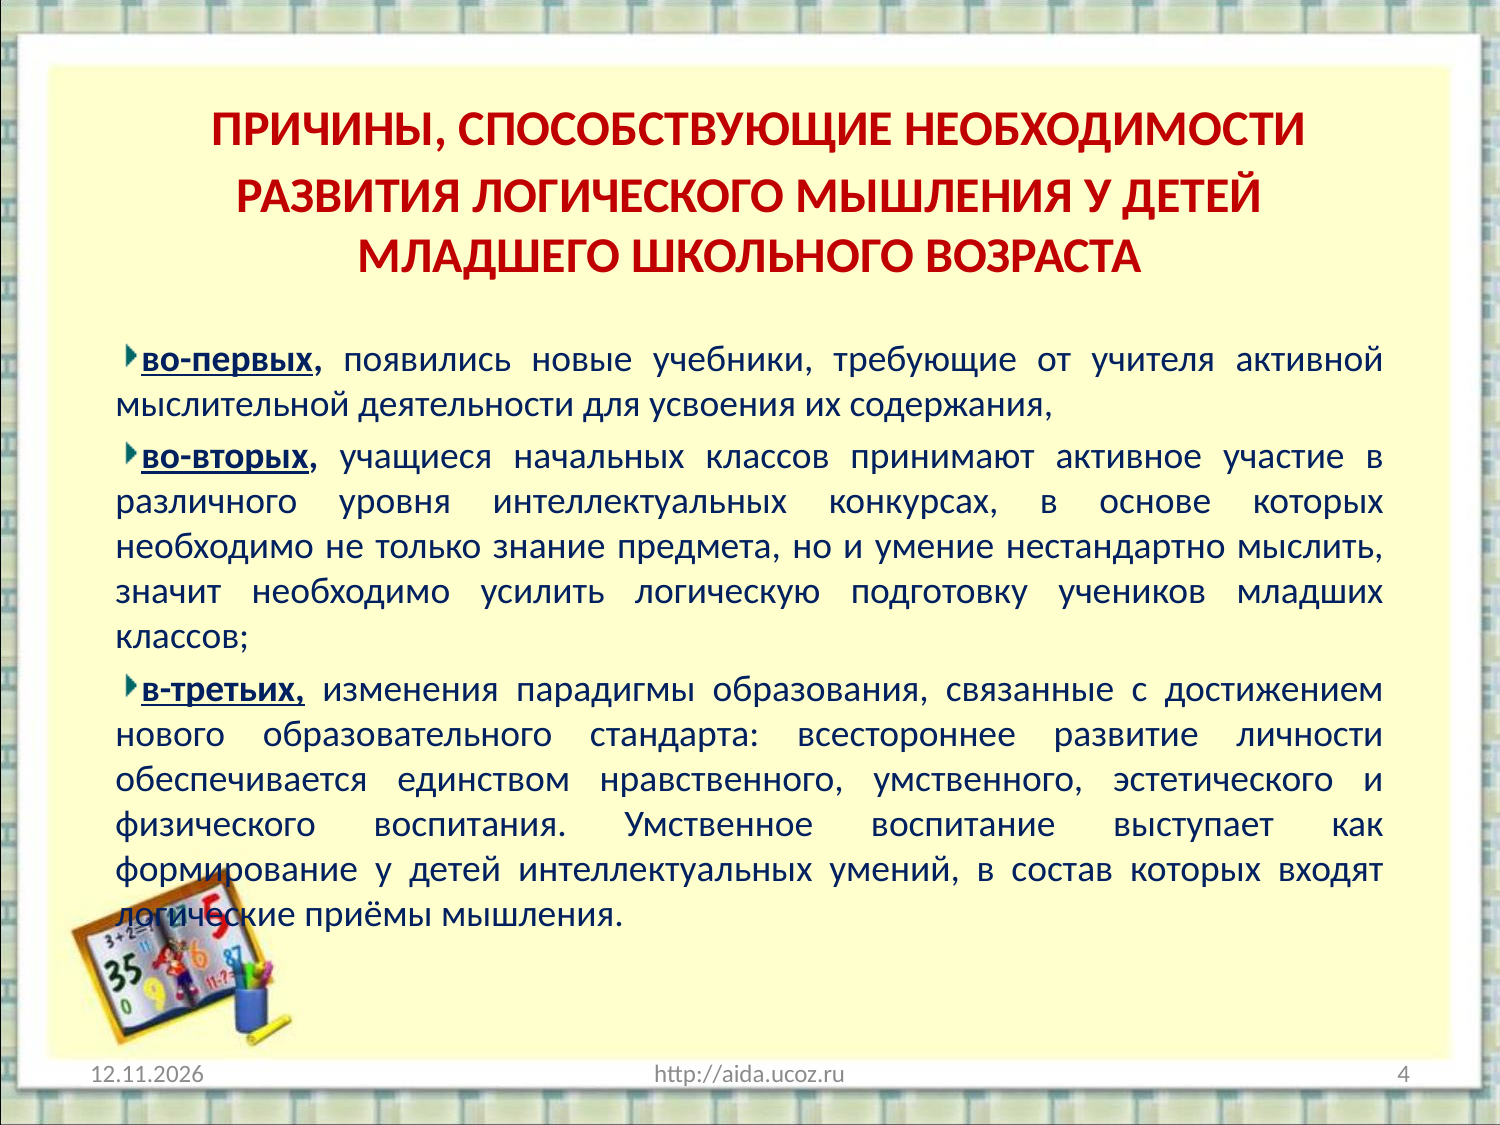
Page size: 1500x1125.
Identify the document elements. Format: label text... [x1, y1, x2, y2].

picture [0, 0, 1500, 1125]
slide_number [75, 1042, 425, 1103]
title причины, способствующие необходимости развития логического мышления у детей младшего школьного возраста [111, 54, 1388, 280]
list во-первых, появились новые учебники, требующие от учителя активной мыслительной деятельности для усвоения их содержания, во-вторых, учащиеся начальных классов принимают активное участие в различного уровня интеллектуальных конкурсах, в основе которых необходимо не только знание предмета, но и умение нестандартно мыслить, значит необходимо усилить логическую подготовку учеников младших классов; в-третьих, изменения парадигмы образования, связанные с достижением нового образовательного стандарта: всестороннее развитие личности обеспечивается единством нравственного, умственного, эстетического и физического воспитания. Умственное воспитание выступает как формирование у детей интеллектуальных умений, в состав которых входят логические приёмы мышления. [100, 314, 1400, 1000]
footer http://aida.ucoz.ru [512, 1042, 988, 1103]
slide_number 4 [1074, 1042, 1425, 1103]
